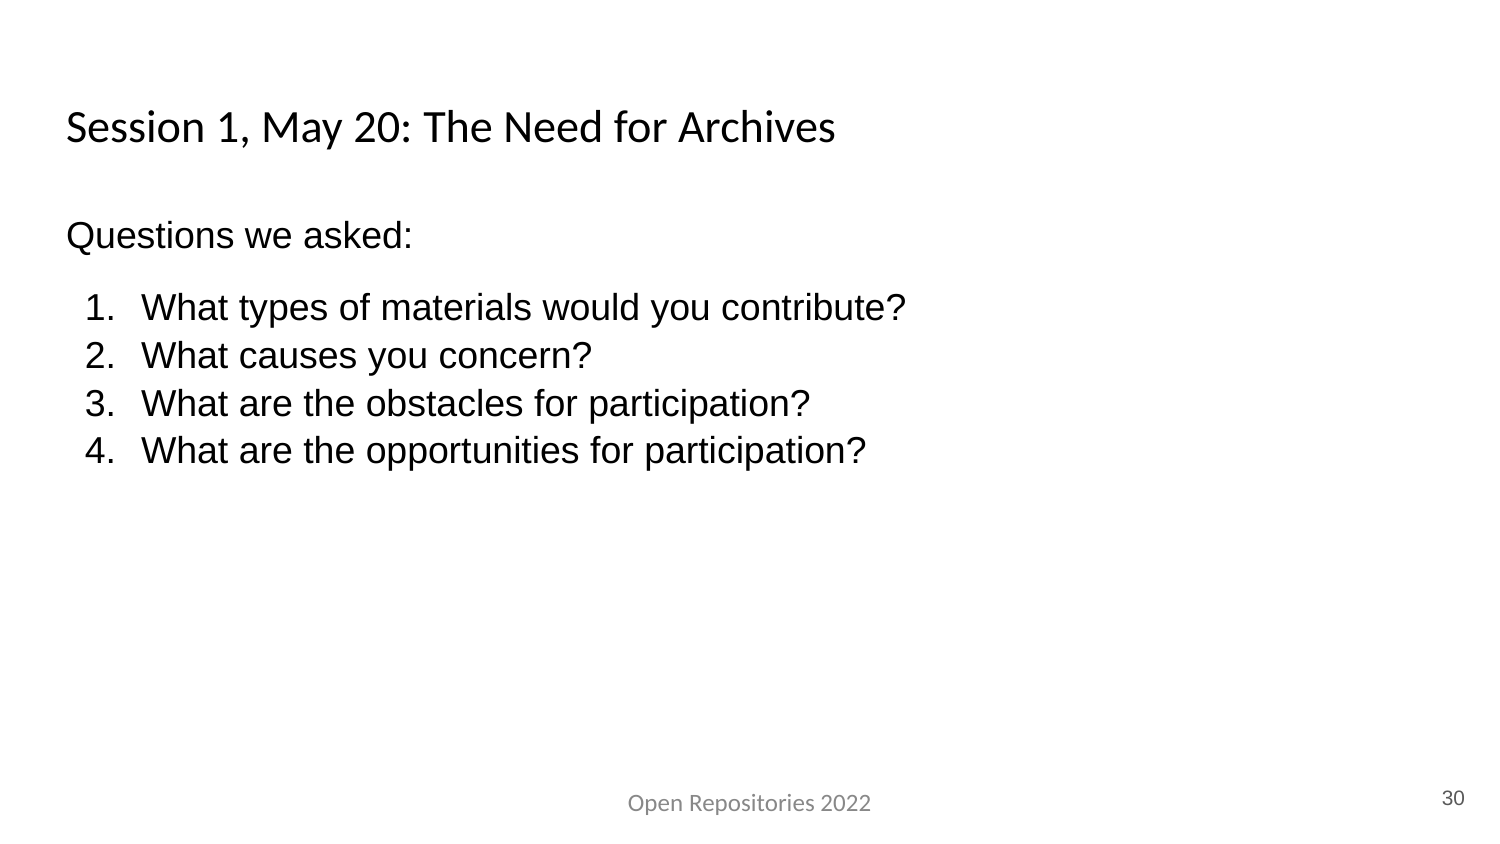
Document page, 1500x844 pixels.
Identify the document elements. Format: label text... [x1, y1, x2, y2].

title Session 1, May 20: The Need for Archives [51, 72, 1449, 167]
slide_number 30 [1389, 764, 1480, 830]
list Questions we asked: What types of materials would you contribute? What causes you concern? What are the obstacles for participation? What are the opportunities for participation? [51, 189, 1449, 750]
